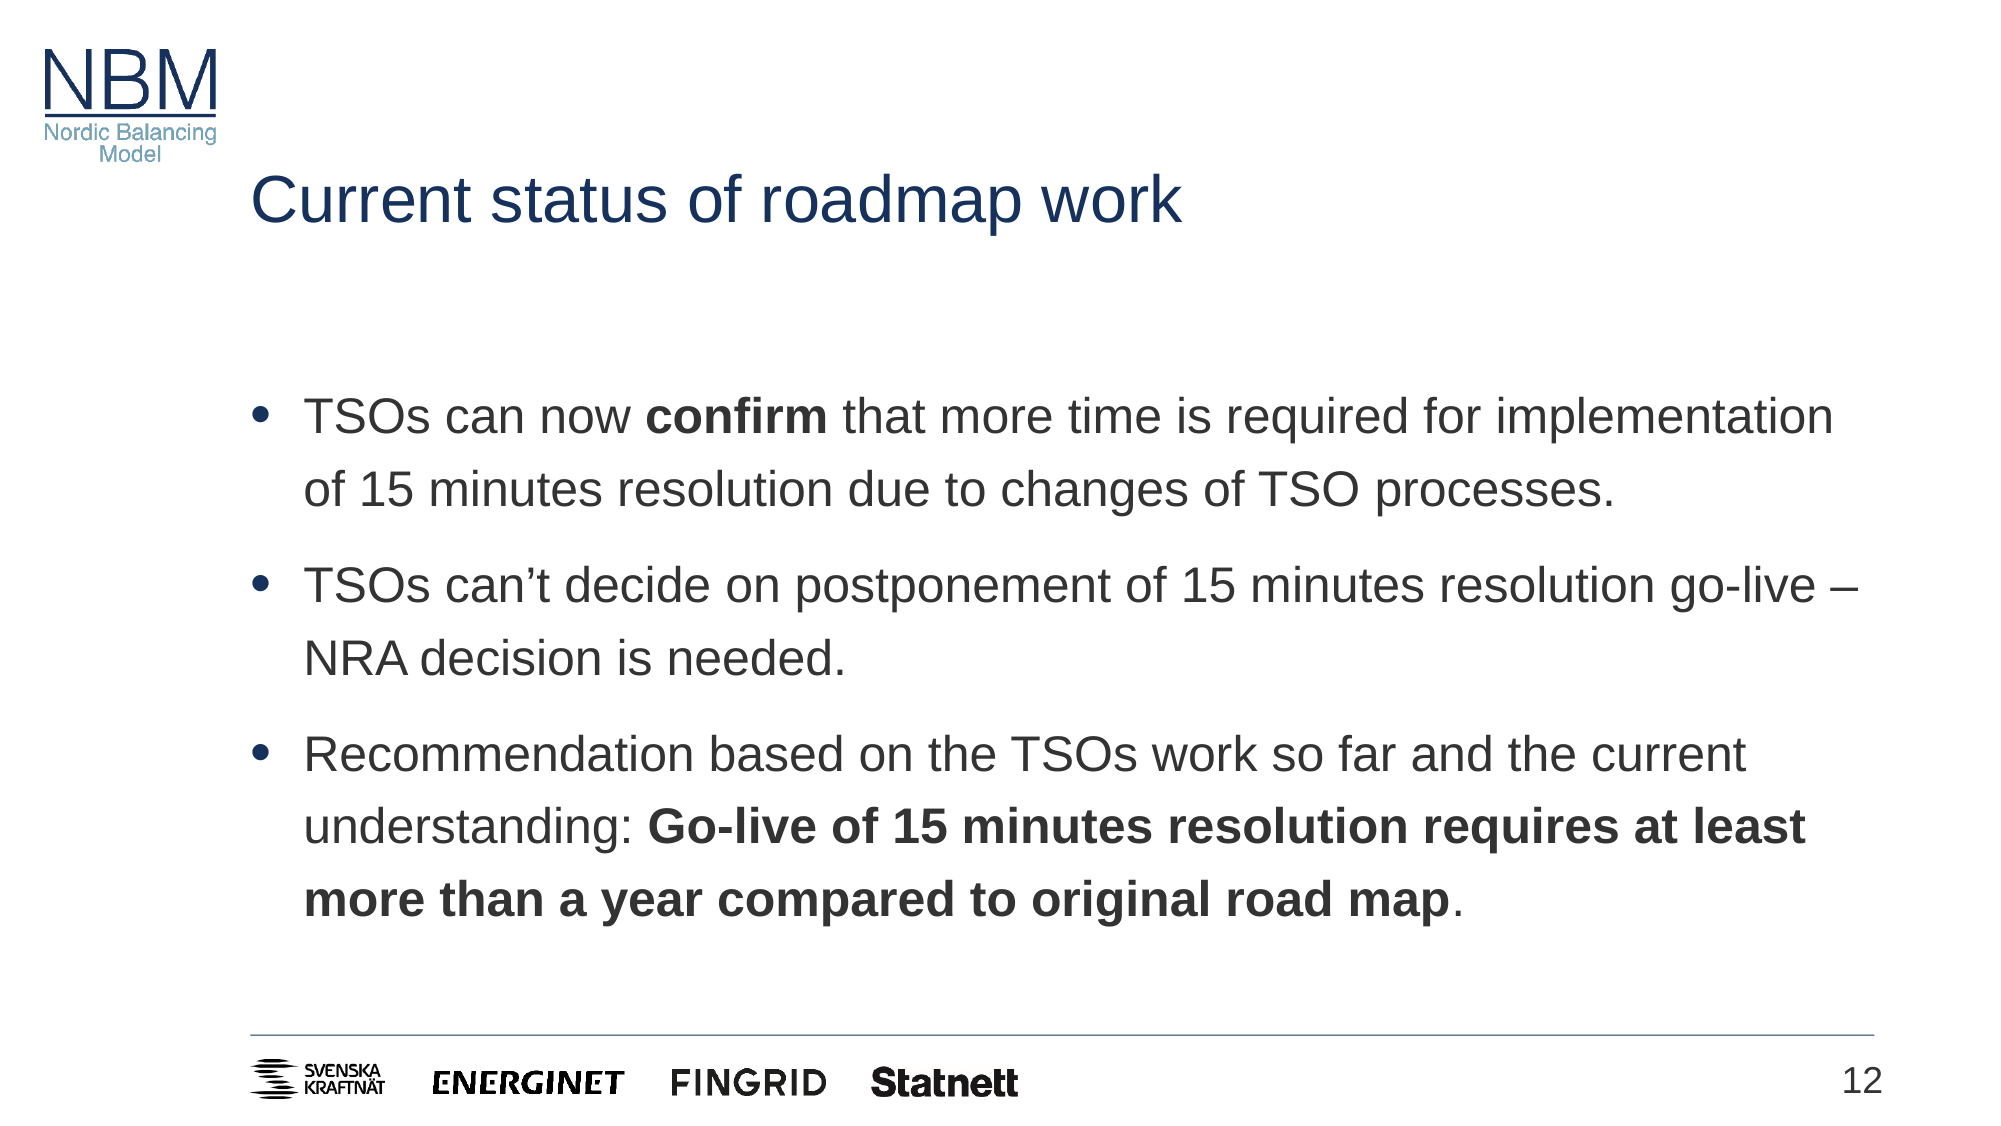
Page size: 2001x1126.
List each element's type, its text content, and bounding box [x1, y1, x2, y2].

picture [430, 1068, 627, 1096]
title Current status of roadmap work [250, 147, 1875, 325]
picture [871, 1066, 1018, 1097]
picture [672, 1068, 826, 1096]
list TSOs can now confirm that more time is required for implementation of 15 minutes resolution due to changes of TSO processes. TSOs can’t decide on postponement of 15 minutes resolution go-live – NRA decision is needed. Recommendation based on the TSOs work so far and the current understanding: Go-live of 15 minutes resolution requires at least more than a year compared to original road map. [250, 372, 1875, 1022]
picture [35, 29, 222, 172]
picture [250, 1059, 385, 1099]
